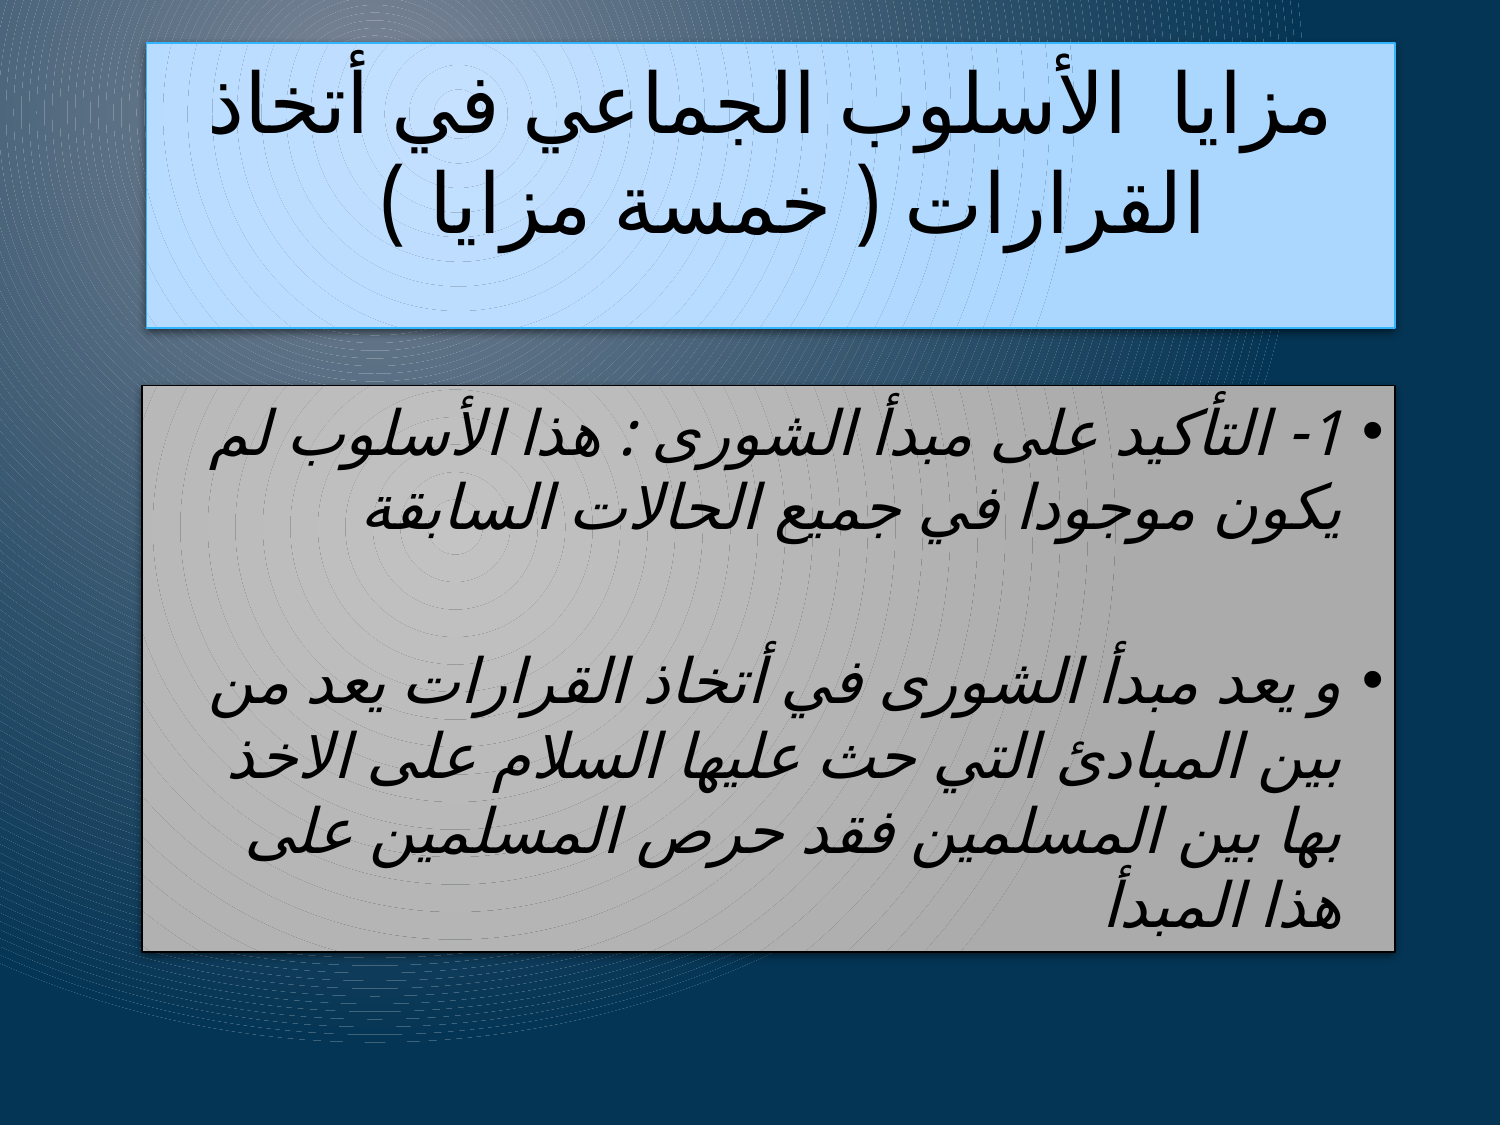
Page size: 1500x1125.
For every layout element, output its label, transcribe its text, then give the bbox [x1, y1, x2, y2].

title مزايا الأسلوب الجماعي في أتخاذ القرارات ( خمسة مزايا ) [146, 42, 1396, 329]
list 1- التأكيد على مبدأ الشورى : هذا الأسلوب لم يكون موجودا في جميع الحالات السابقة و يعد مبدأ الشورى في أتخاذ القرارات يعد من بين المبادئ التي حث عليها السلام على الاخذ بها بين المسلمين فقد حرص المسلمين على هذا المبدأ [141, 385, 1396, 953]
